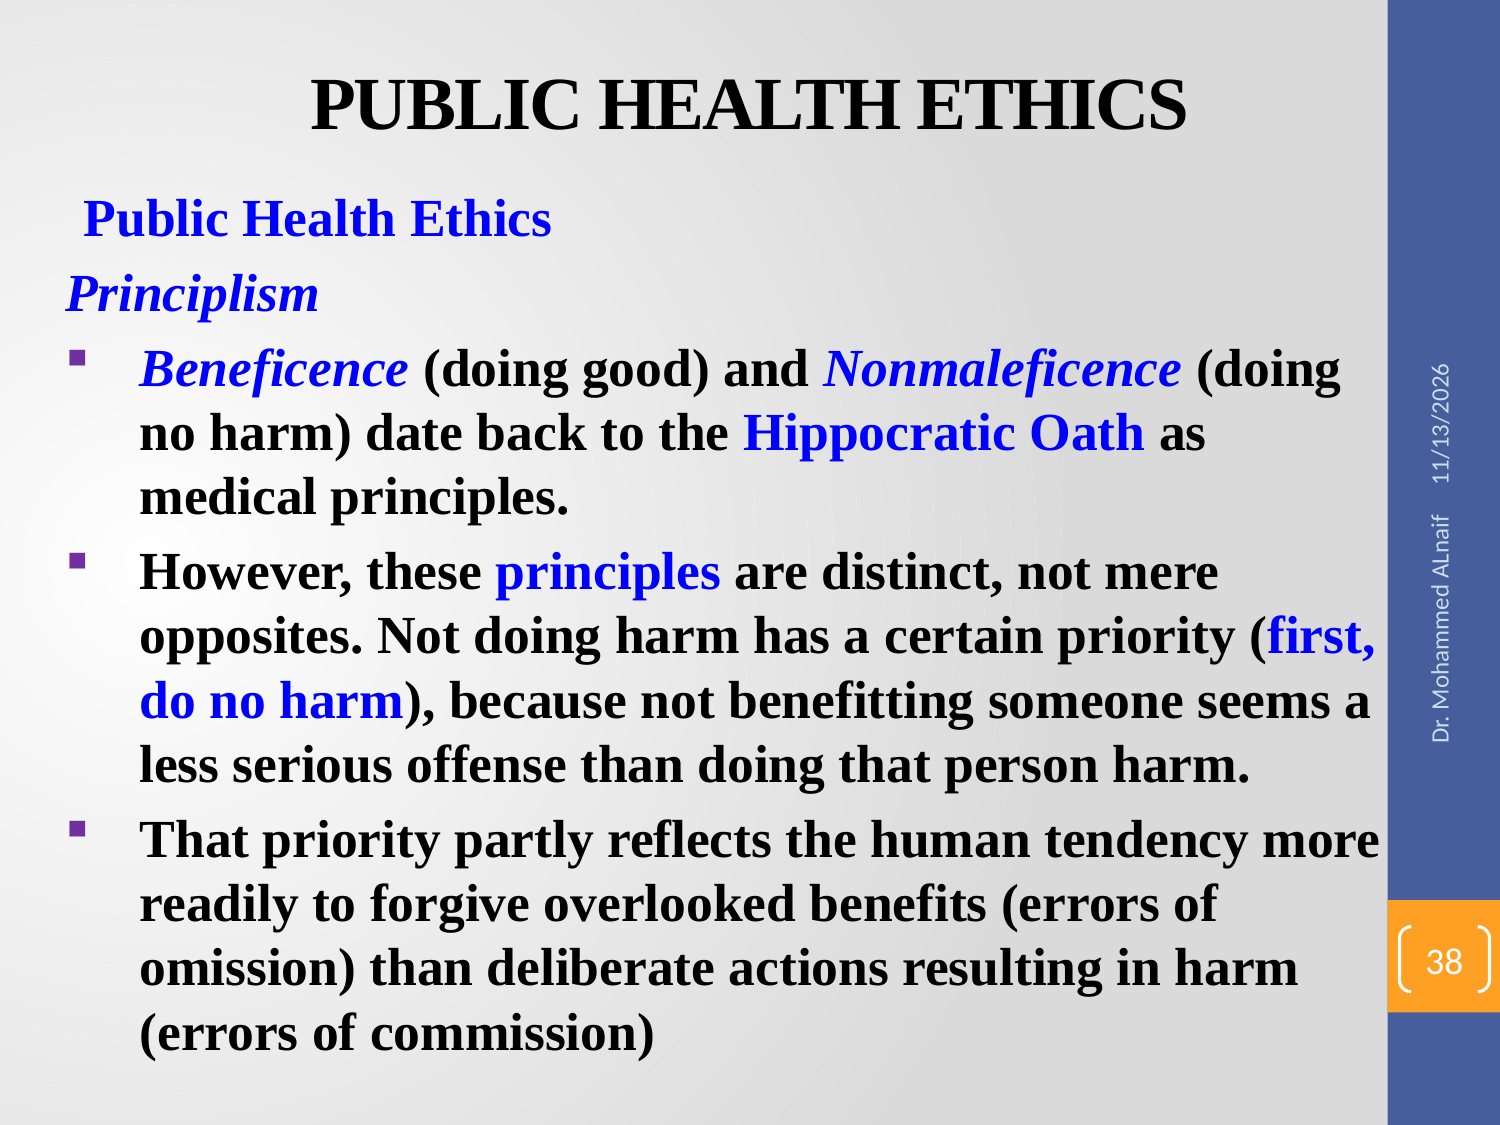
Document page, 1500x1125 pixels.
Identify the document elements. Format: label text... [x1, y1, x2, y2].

list Public Health Ethics Principlism Beneficence (doing good) and Nonmaleficence (doing no harm) date back to the Hippocratic Oath as medical principles. However, these principles are distinct, not mere opposites. Not doing harm has a certain priority (first, do no harm), because not benefitting someone seems a less serious offense than doing that person harm. That priority partly reflects the human tendency more readily to forgive overlooked benefits (errors of omission) than deliberate actions resulting in harm (errors of commission) [50, 174, 1400, 1075]
slide_number 38 [1400, 925, 1492, 994]
title PUBLIC HEALTH ETHICS [75, 37, 1425, 163]
footer Dr. Mohammed ALnaif [1408, 500, 1469, 889]
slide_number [1408, 100, 1469, 500]
